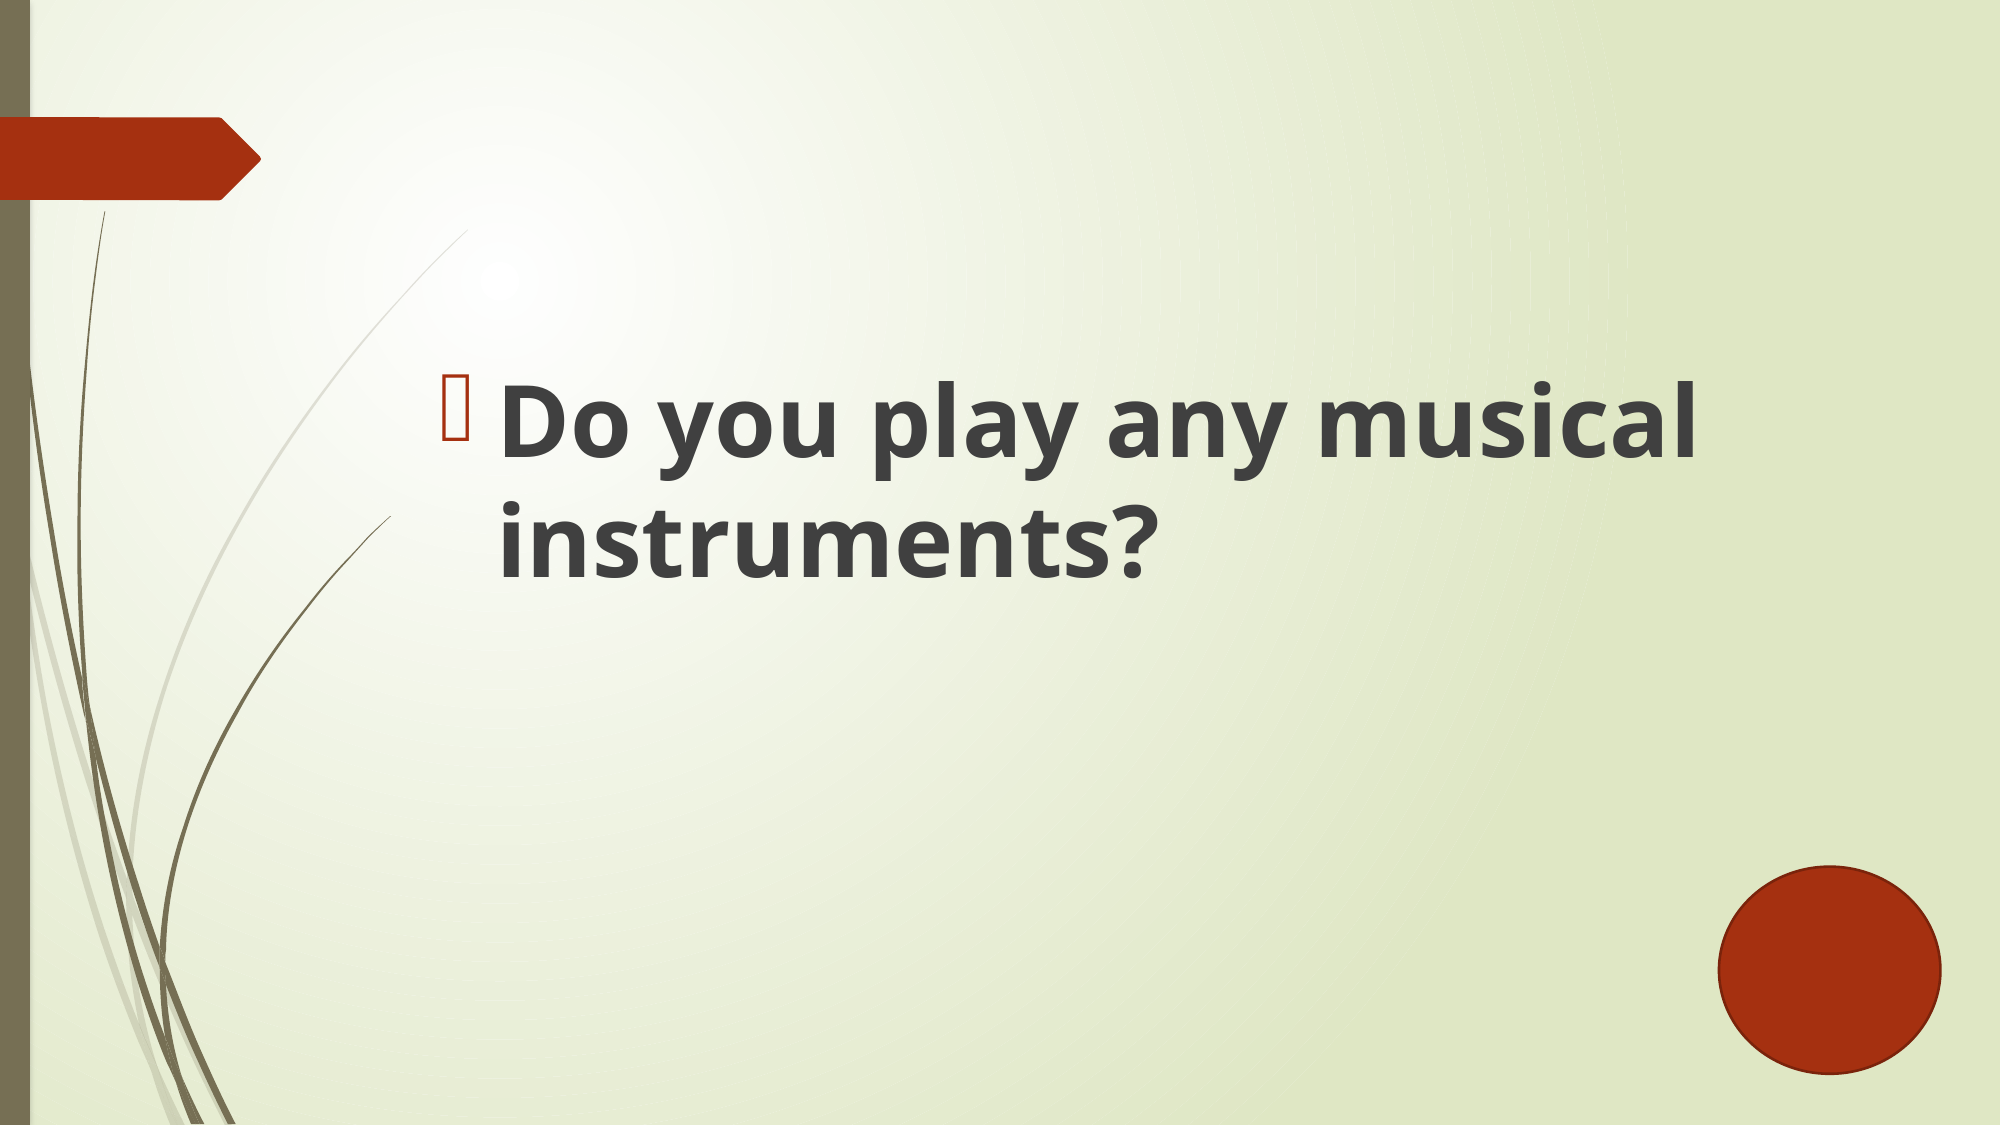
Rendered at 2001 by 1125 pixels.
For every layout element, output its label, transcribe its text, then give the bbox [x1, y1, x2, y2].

list Do you play any musical instruments? [424, 350, 1888, 970]
text_box [1717, 865, 1942, 1076]
